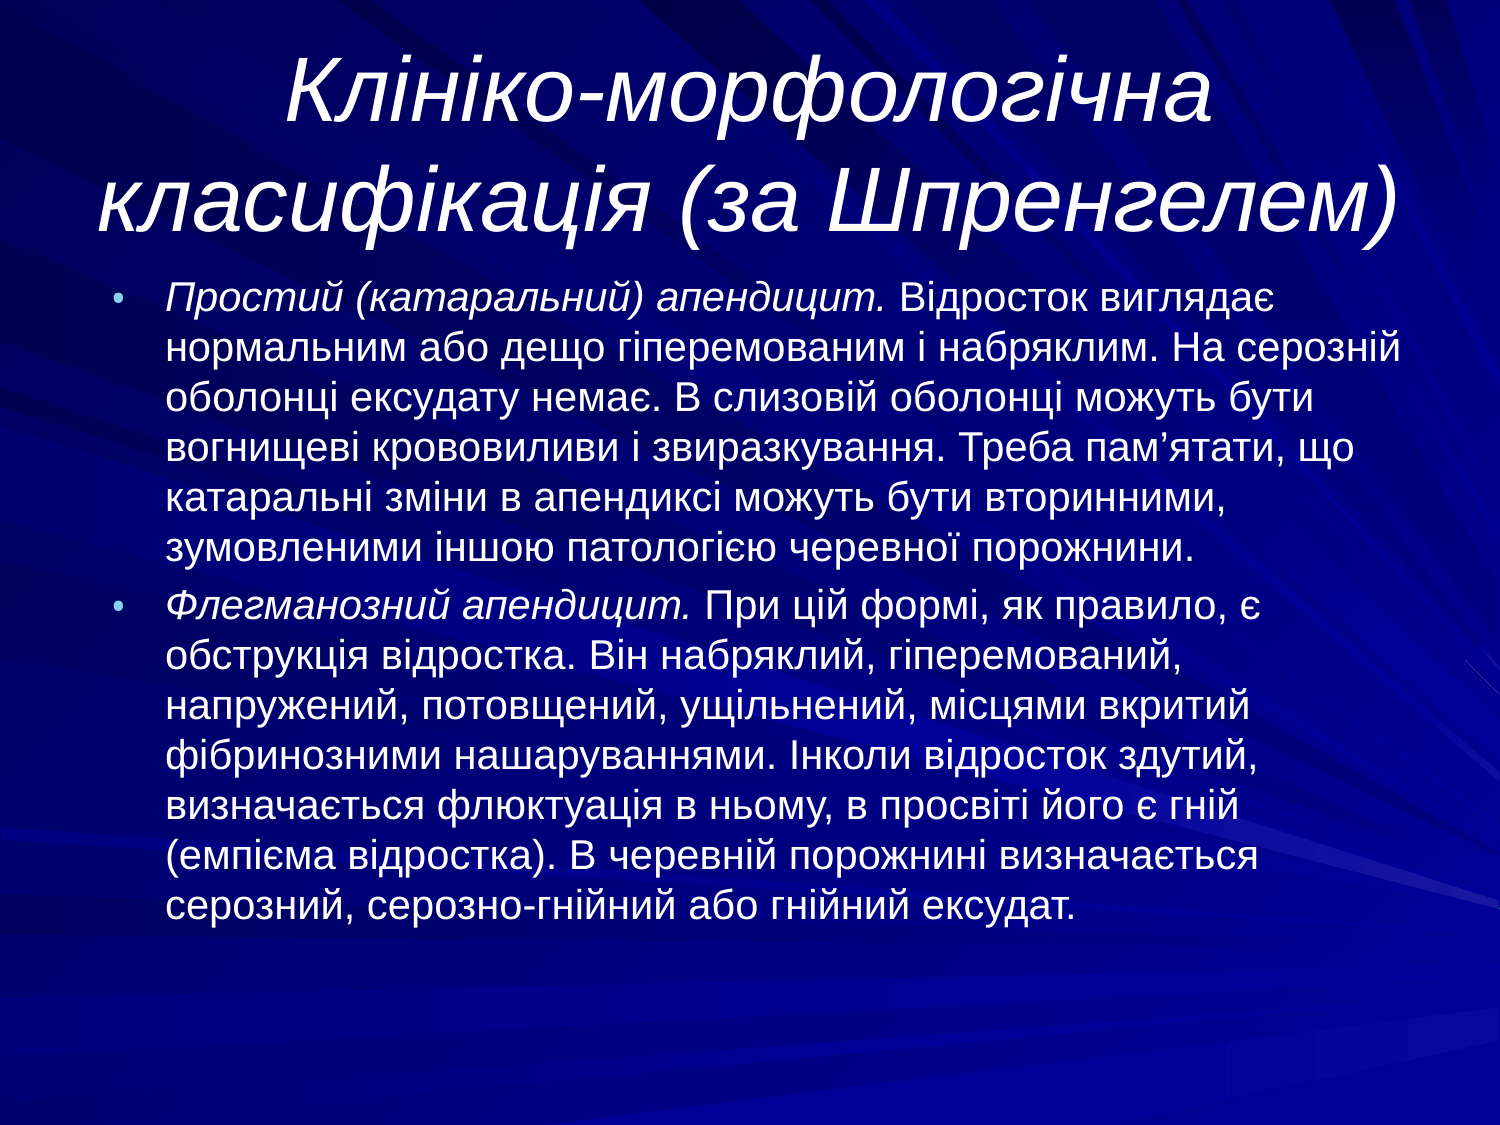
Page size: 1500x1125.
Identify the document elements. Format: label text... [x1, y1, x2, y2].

title Клініко-морфологічна класифікація (за Шпренгелем) [75, 45, 1425, 234]
list Простий (катаральний) апендицит. Відросток виглядає нормальним або дещо гіперемованим і набряклим. На серозній оболонці ексудату немає. В слизовій оболонці можуть бути вогнищеві крововиливи і звиразкування. Треба пам’ятати, що катаральні зміни в апендиксі можуть бути вторинними, зумовленими іншою патологією черевної порожнини. Флегманозний апендицит. При цій формі, як правило, є обструкція відростка. Він набряклий, гіперемований, напружений, потовщений, ущільнений, місцями вкритий фібринозними нашаруваннями. Інколи відросток здутий, визначається флюктуація в ньому, в просвіті його є гній (емпієма відростка). В черевній порожнині визначається серозний, серозно-гнійний або гнійний ексудат. [75, 262, 1425, 1006]
